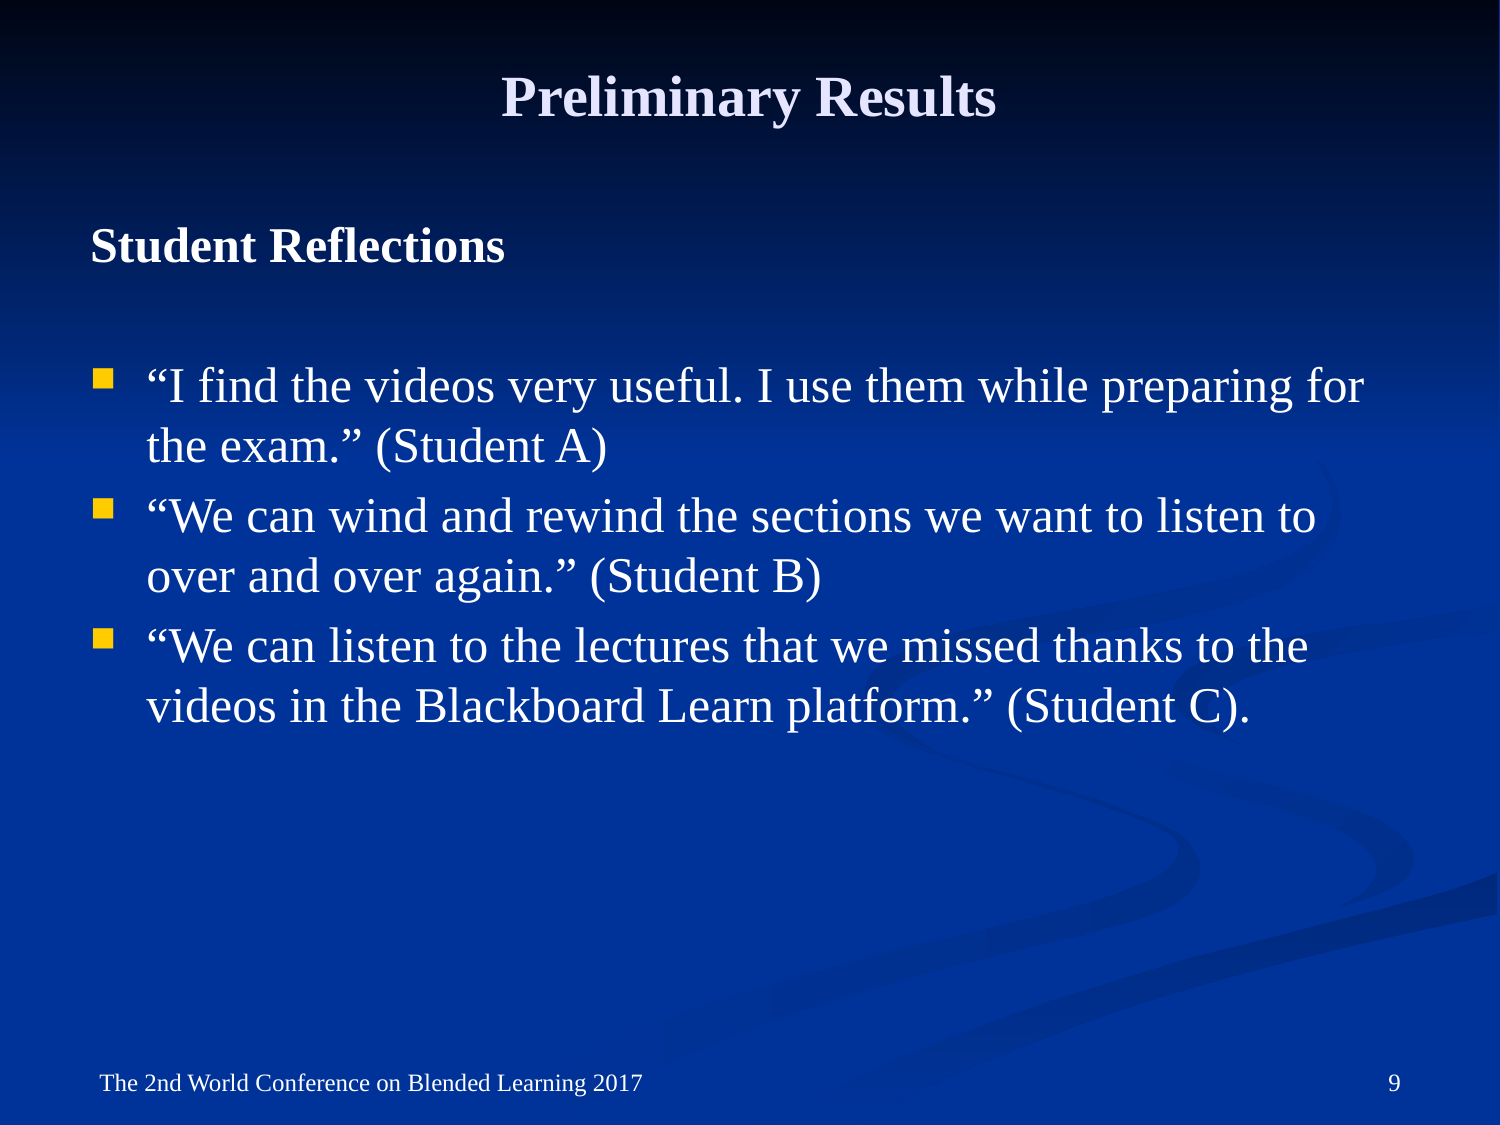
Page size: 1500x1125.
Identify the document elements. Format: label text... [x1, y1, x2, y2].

slide_number 9 [1202, 1042, 1417, 1105]
footer The 2nd World Conference on Blended Learning 2017 [84, 1043, 1071, 1104]
text_box Student Reflections “I find the videos very useful. I use them while preparing for the exam.” (Student A) “We can wind and rewind the sections we want to listen to over and over again.” (Student B) “We can listen to the lectures that we missed thanks to the videos in the Blackboard Learn platform.” (Student C). [74, 205, 1425, 796]
title Preliminary Results [74, 44, 1426, 141]
